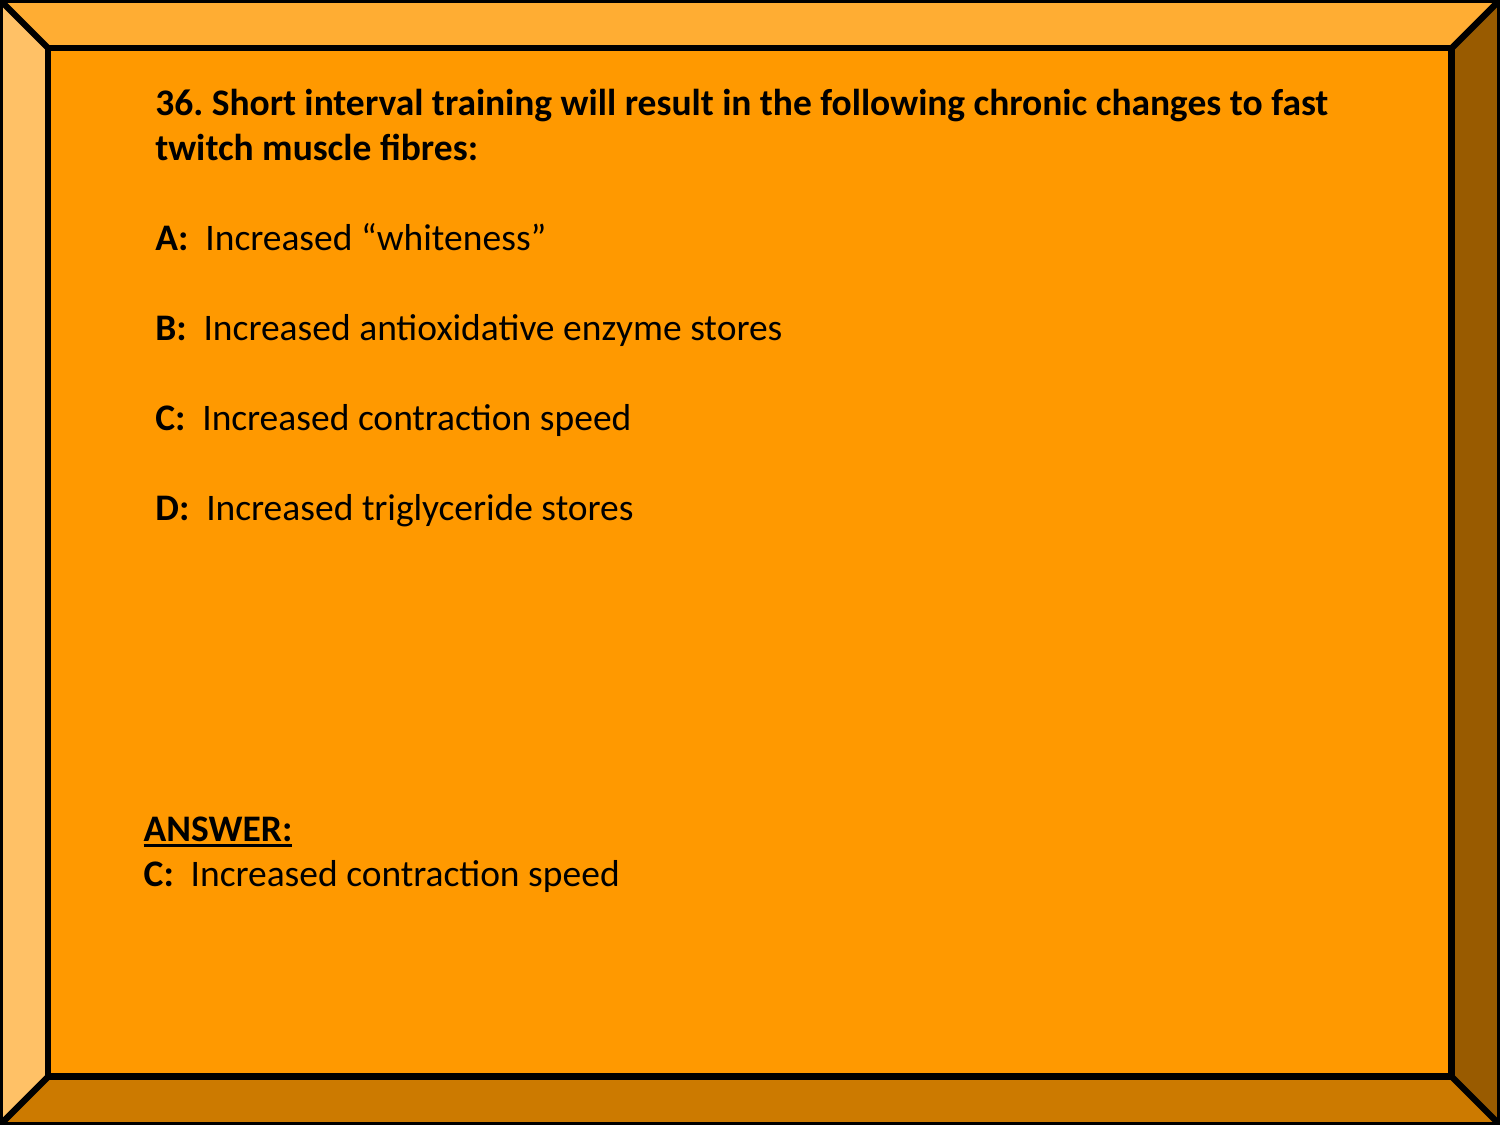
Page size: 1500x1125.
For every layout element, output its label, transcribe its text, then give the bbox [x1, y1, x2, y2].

text_box ANSWER: C: Increased contraction speed [128, 796, 1383, 947]
text_box 36. Short interval training will result in the following chronic changes to fast twitch muscle fibres: A: Increased “whiteness” B: Increased antioxidative enzyme stores C: Increased contraction speed D: Increased triglyceride stores [140, 70, 1371, 580]
